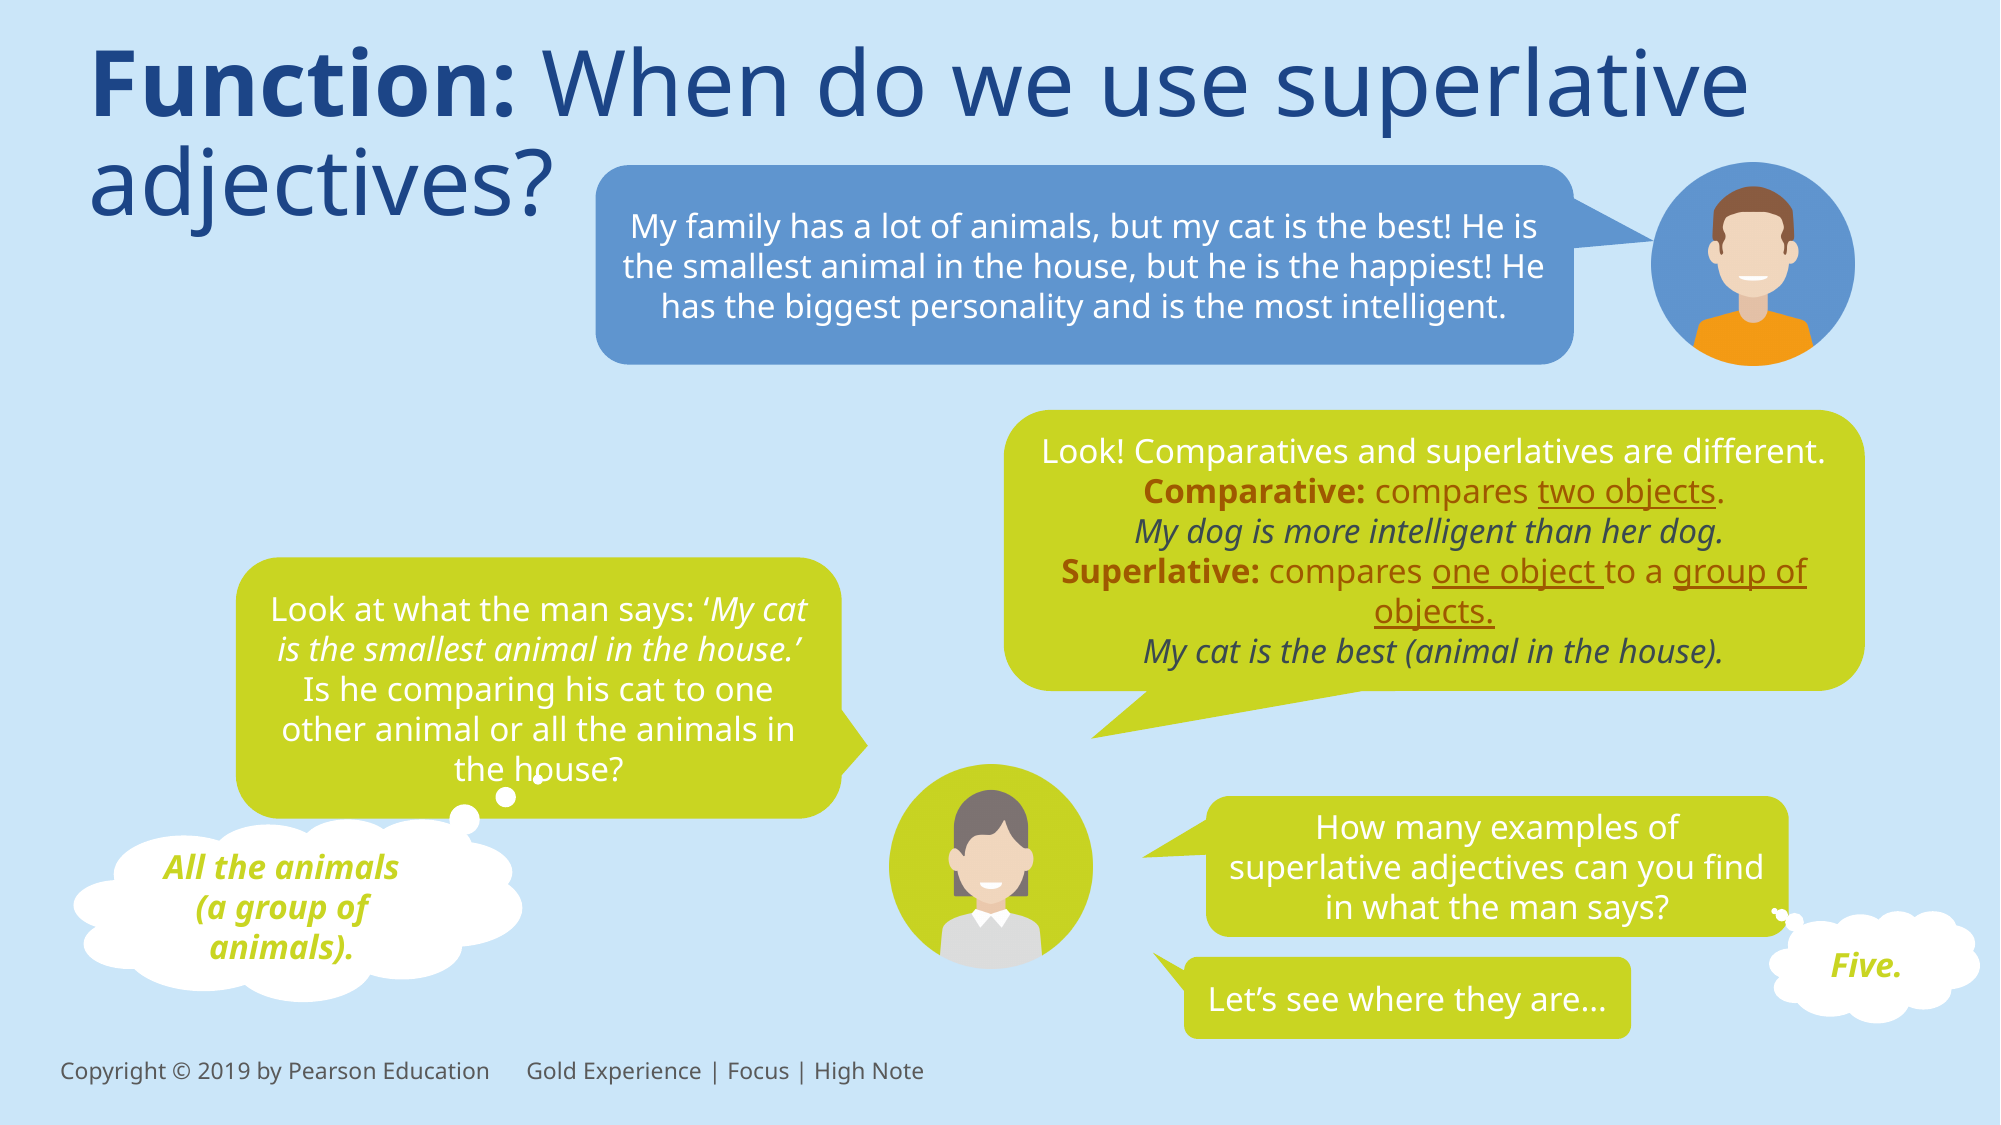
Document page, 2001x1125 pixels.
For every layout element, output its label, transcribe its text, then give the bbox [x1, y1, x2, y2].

text_box My family has a lot of animals, but my cat is the best! He is the smallest animal in the house, but he is the happiest! He has the biggest personality and is the most intelligent. [593, 163, 1645, 367]
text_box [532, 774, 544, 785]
text_box Let’s see where they are… [1151, 950, 1634, 1042]
footer Copyright © 2019 by Pearson Education Gold Experience | Focus | High Note [45, 1040, 1084, 1101]
text_box How many examples of superlative adjectives can you find in what the man says? [1140, 793, 1791, 940]
picture [889, 764, 1093, 969]
text_box All the animals (a group of animals). [73, 804, 523, 1003]
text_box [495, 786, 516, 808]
text_box Look! Comparatives and superlatives are different. Comparative: compares two objects. My dog is more intelligent than her dog. Superlative: compares one object to a group of objects. My cat is the best (animal in the house). [1001, 407, 1867, 741]
title Function: When do we use superlative adjectives? [73, 29, 1827, 245]
text_box Look at what the man says: ‘My cat is the smallest animal in the house.’ Is he comparing his cat to one other animal or all the animals in the house? [233, 555, 870, 821]
text_box Five. [1768, 907, 1981, 1024]
picture [1650, 161, 1855, 366]
